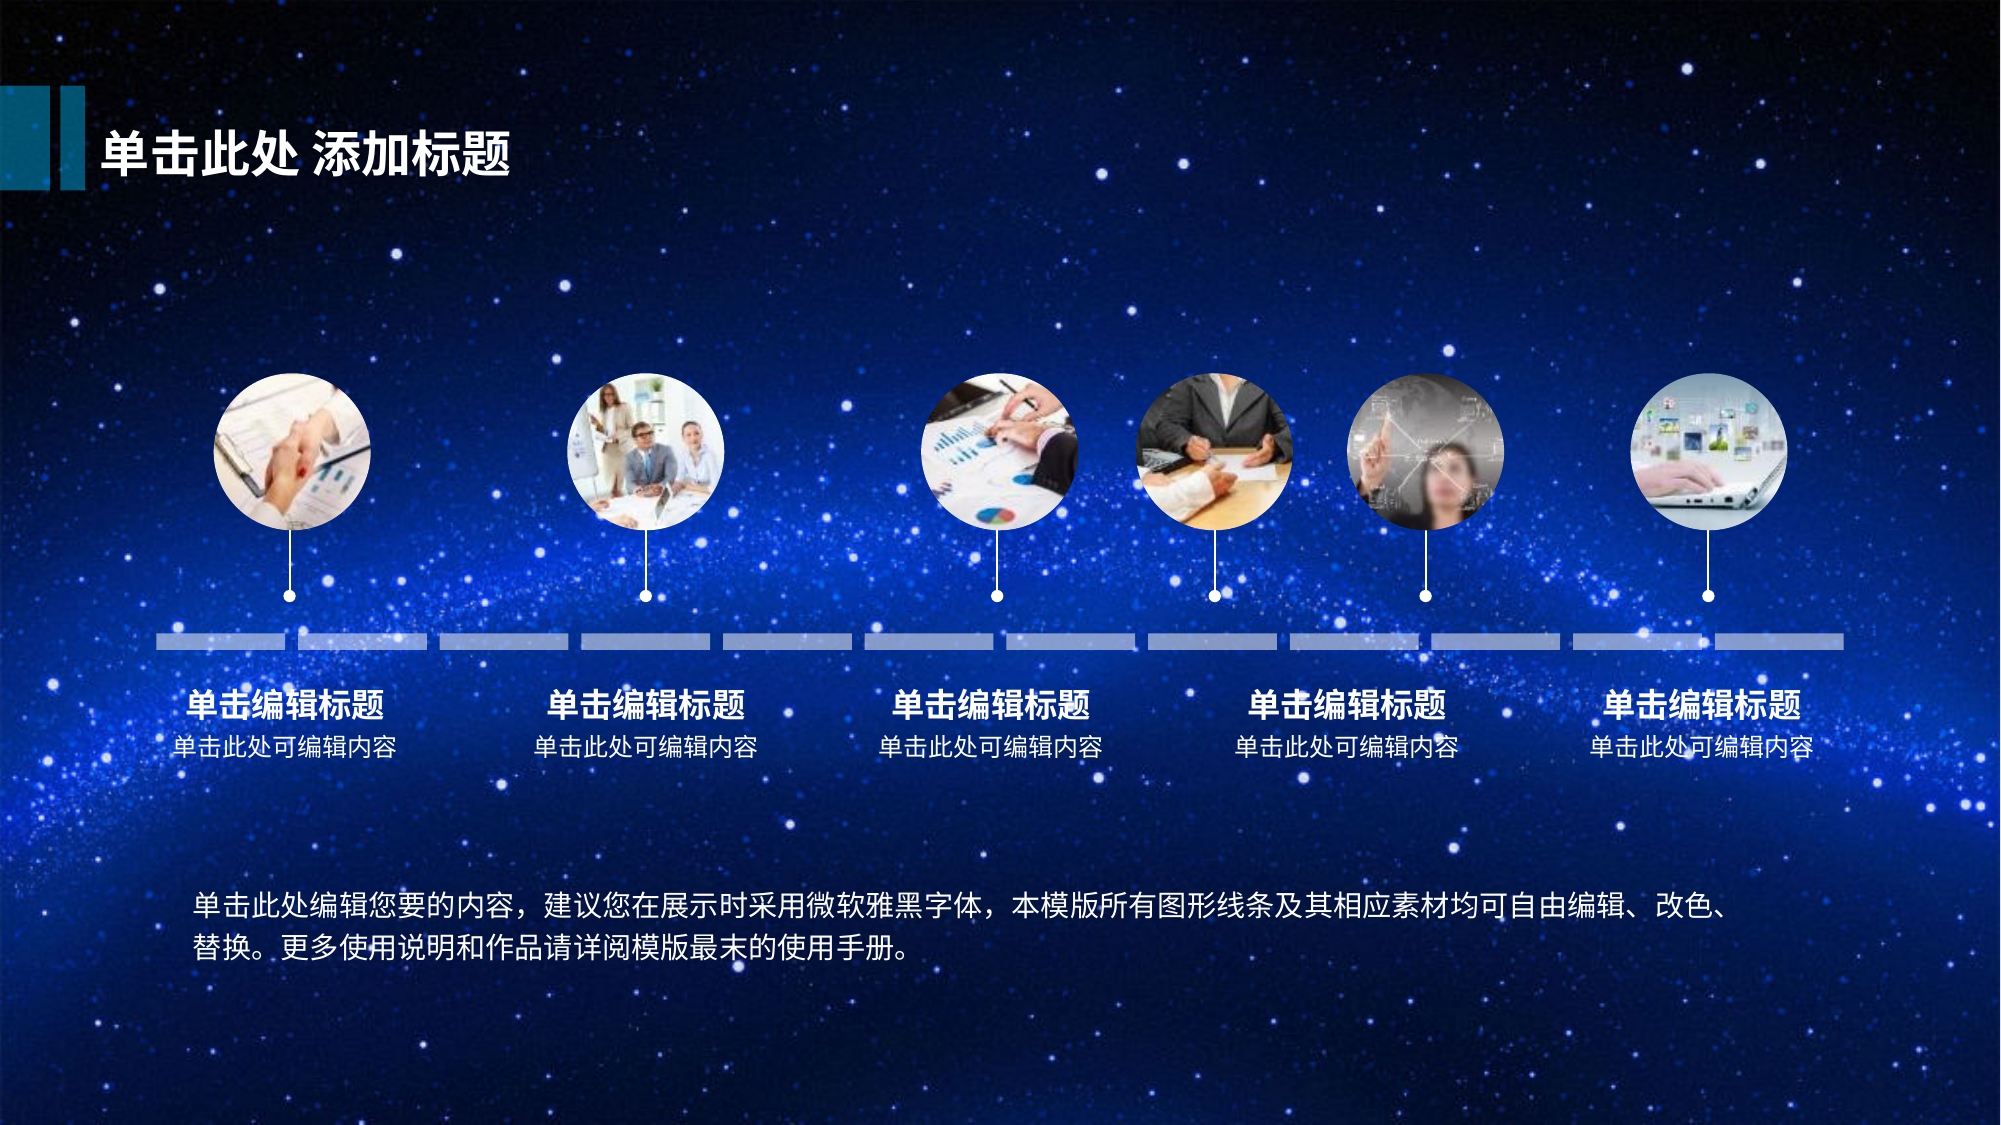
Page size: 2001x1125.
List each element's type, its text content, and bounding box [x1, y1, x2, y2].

text_box [722, 632, 853, 651]
text_box [1714, 632, 1845, 651]
text_box [1572, 632, 1703, 651]
text_box 单击编辑标题 [172, 684, 399, 725]
text_box [864, 632, 995, 651]
text_box 单击编辑标题 [1234, 684, 1461, 725]
text_box 单击此处可编辑内容 [878, 731, 1120, 762]
text_box 单击编辑标题 [1588, 684, 1815, 725]
text_box 单击此处可编辑内容 [1234, 731, 1476, 762]
text_box [580, 632, 711, 651]
text_box [1147, 632, 1278, 651]
text_box [1005, 632, 1136, 651]
text_box 单击编辑标题 [532, 684, 759, 725]
text_box 单击此处 添加标题 [85, 114, 563, 190]
text_box 单击此处可编辑内容 [172, 731, 414, 762]
text_box [0, 85, 51, 191]
picture [0, 0, 2001, 1125]
text_box [439, 632, 569, 651]
text_box 单击此处可编辑内容 [533, 731, 775, 762]
text_box [59, 85, 86, 191]
text_box [1289, 632, 1420, 651]
text_box 单击编辑标题 [878, 684, 1104, 725]
text_box 单击此处编辑您要的内容，建议您在展示时采用微软雅黑字体，本模版所有图形线条及其相应素材均可自由编辑、改色、替换。更多使用说明和作品请详阅模版最末的使用手册。 [192, 880, 1757, 965]
text_box 单击此处可编辑内容 [1589, 731, 1831, 762]
text_box [1430, 632, 1561, 651]
text_box [297, 632, 428, 651]
text_box [155, 632, 286, 651]
